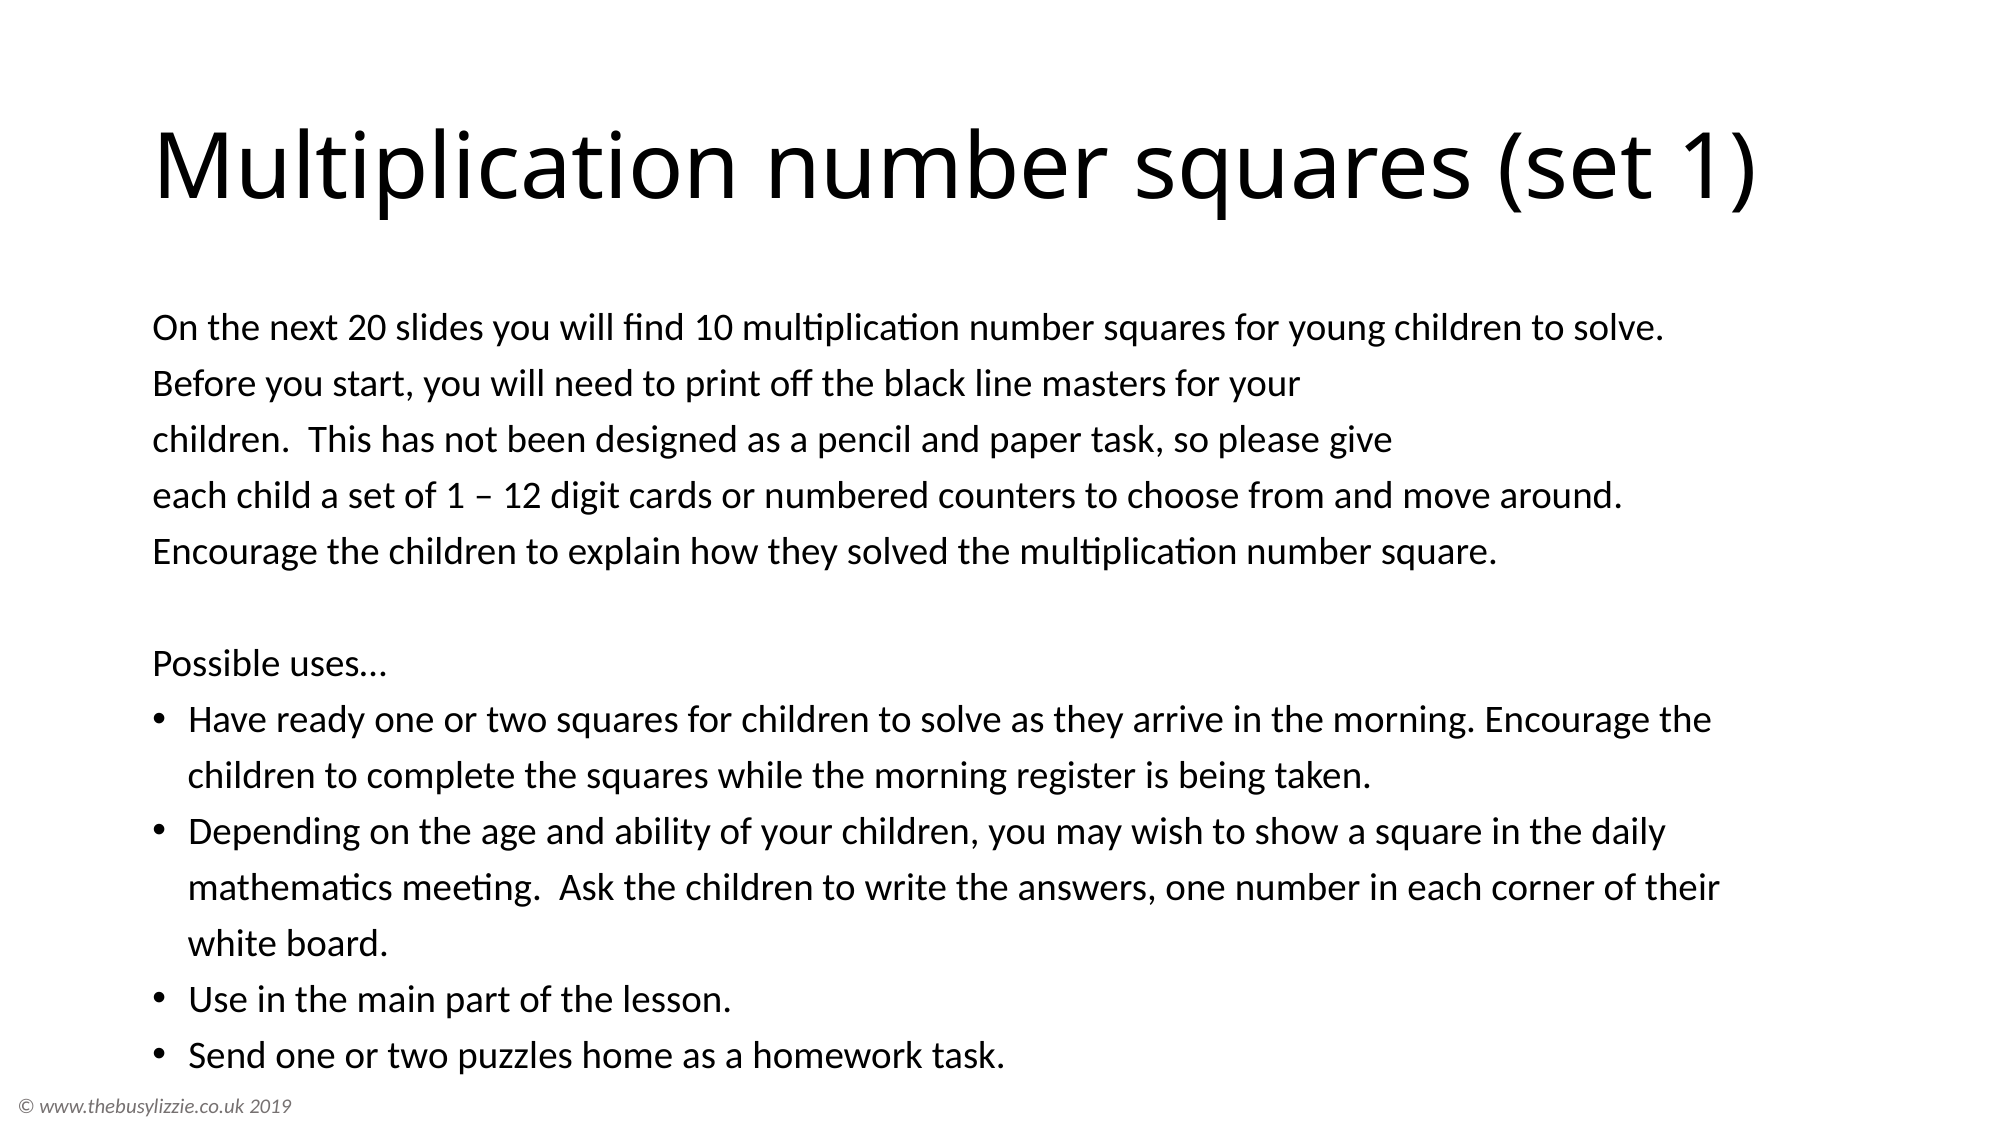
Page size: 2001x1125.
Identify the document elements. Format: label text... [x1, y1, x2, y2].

text_box © www.thebusylizzie.co.uk 2019 [2, 1085, 311, 1125]
title Multiplication number squares (set 1) [137, 59, 1863, 278]
list On the next 20 slides you will find 10 multiplication number squares for young children to solve. Before you start, you will need to print off the black line masters for your children. This has not been designed as a pencil and paper task, so please give each child a set of 1 – 12 digit cards or numbered counters to choose from and move around. Encourage the children to explain how they solved the multiplication number square. Possible uses… Have ready one or two squares for children to solve as they arrive in the morning. Encourage the children to complete the squares while the morning register is being taken. Depending on the age and ability of your children, you may wish to show a square in the daily mathematics meeting. Ask the children to write the answers, one number in each corner of their white board. Use in the main part of the lesson. Send one or two puzzles home as a homework task. [137, 299, 1863, 1094]
